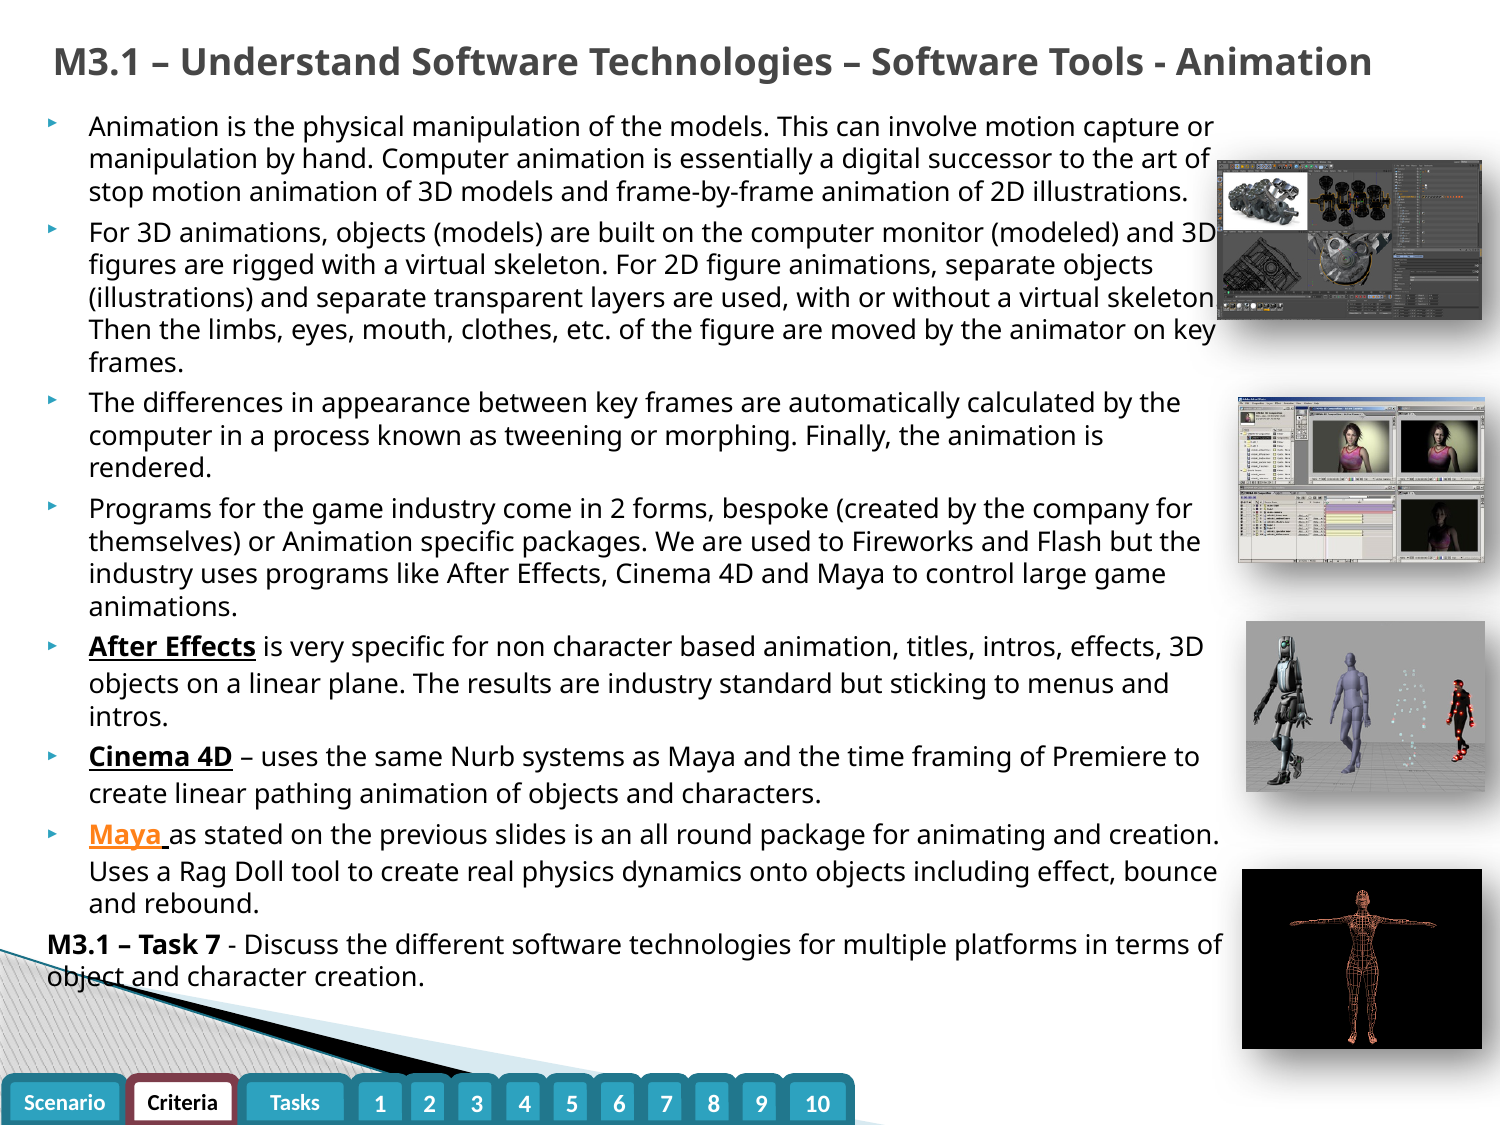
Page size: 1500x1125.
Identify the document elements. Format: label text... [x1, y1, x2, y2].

picture [1217, 160, 1482, 320]
picture [1245, 621, 1486, 793]
picture [1242, 869, 1482, 1049]
text_box M3.1 – Understand Software Technologies – Software Tools - Animation [37, 19, 1471, 102]
picture [1237, 396, 1486, 563]
list Animation is the physical manipulation of the models. This can involve motion capture or manipulation by hand. Computer animation is essentially a digital successor to the art of stop motion animation of 3D models and frame-by-frame animation of 2D illustrations. For 3D animations, objects (models) are built on the computer monitor (modeled) and 3D figures are rigged with a virtual skeleton. For 2D figure animations, separate objects (illustrations) and separate transparent layers are used, with or without a virtual skeleton. Then the limbs, eyes, mouth, clothes, etc. of the figure are moved by the animator on key frames. The differences in appearance between key frames are automatically calculated by the computer in a process known as tweening or morphing. Finally, the animation is rendered. Programs for the game industry come in 2 forms, bespoke (created by the company for themselves) or Animation specific packages. We are used to Fireworks and Flash but the industry uses programs like After Effects, Cinema 4D and Maya to control large game animations. After Effects is very specific for non character based animation, titles, intros, effects, 3D objects on a linear plane. The results are industry standard but sticking to menus and intros. Cinema 4D – uses the same Nurb systems as Maya and the time framing of Premiere to create linear pathing animation of objects and characters. Maya as stated on the previous slides is an all round package for animating and creation. Uses a Rag Doll tool to create real physics dynamics onto objects including effect, bounce and rebound. M3.1 – Task 7 - Discuss the different software technologies for multiple platforms in terms of object and character creation. [29, 101, 1238, 1042]
